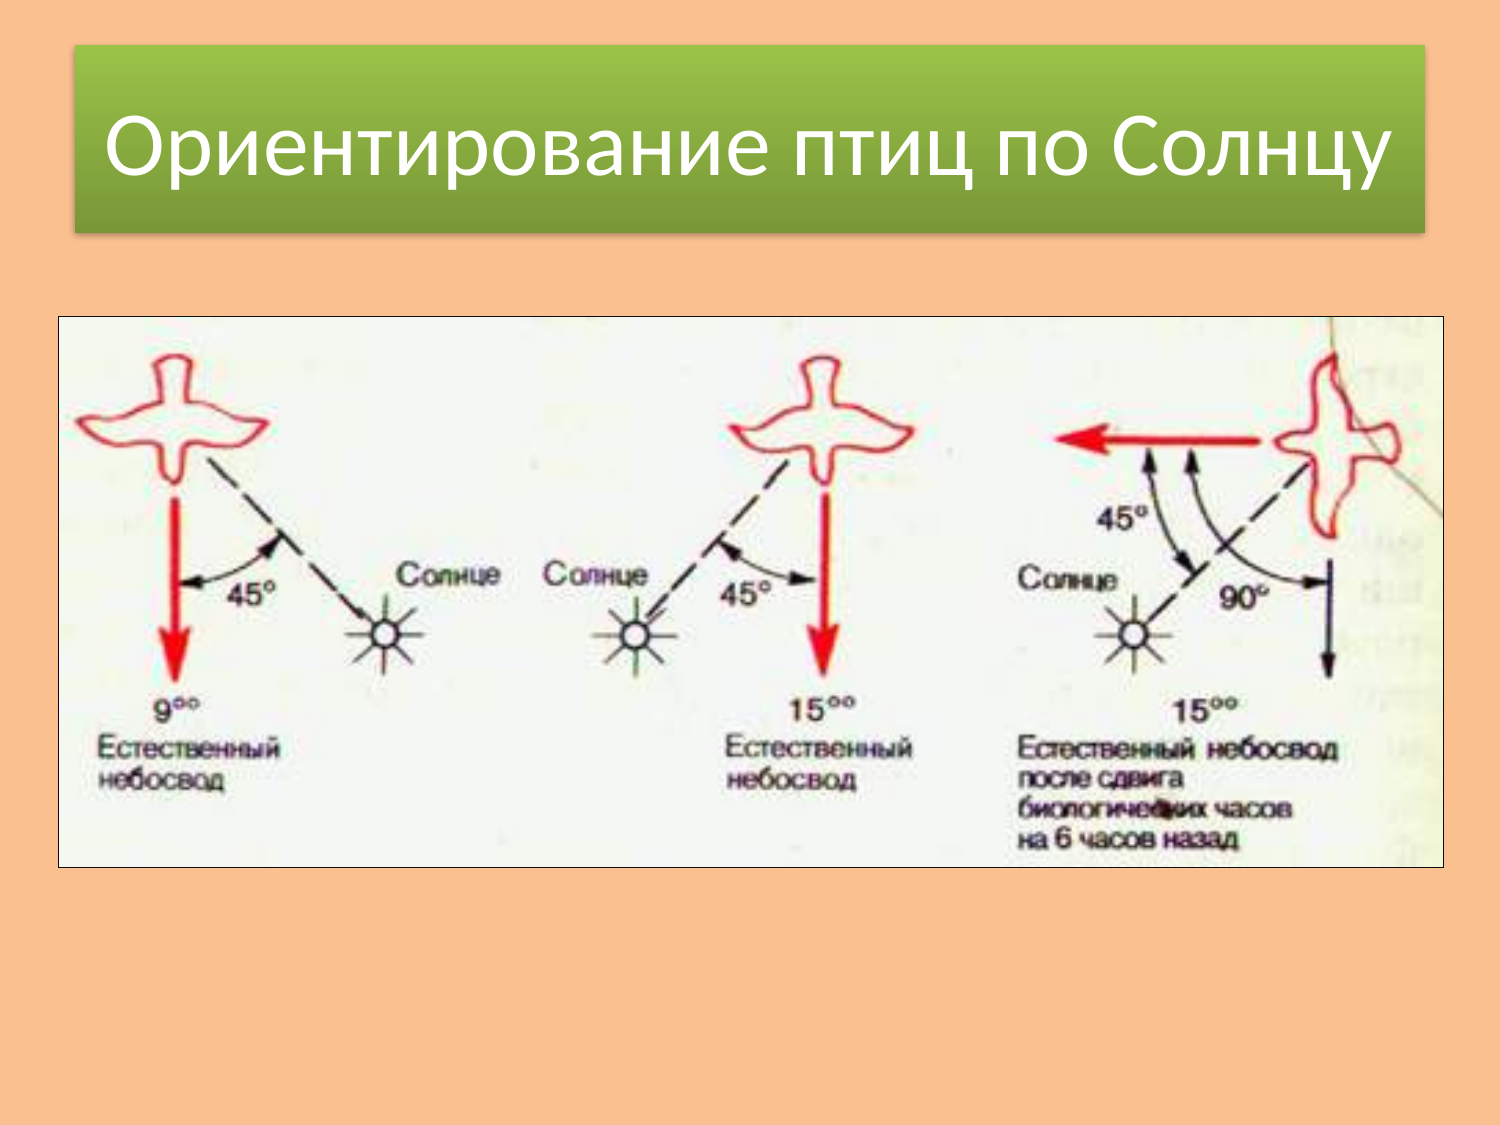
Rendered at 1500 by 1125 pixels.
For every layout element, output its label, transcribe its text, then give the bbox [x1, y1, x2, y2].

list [58, 316, 1444, 868]
title Ориентирование птиц по Солнцу [75, 45, 1425, 233]
